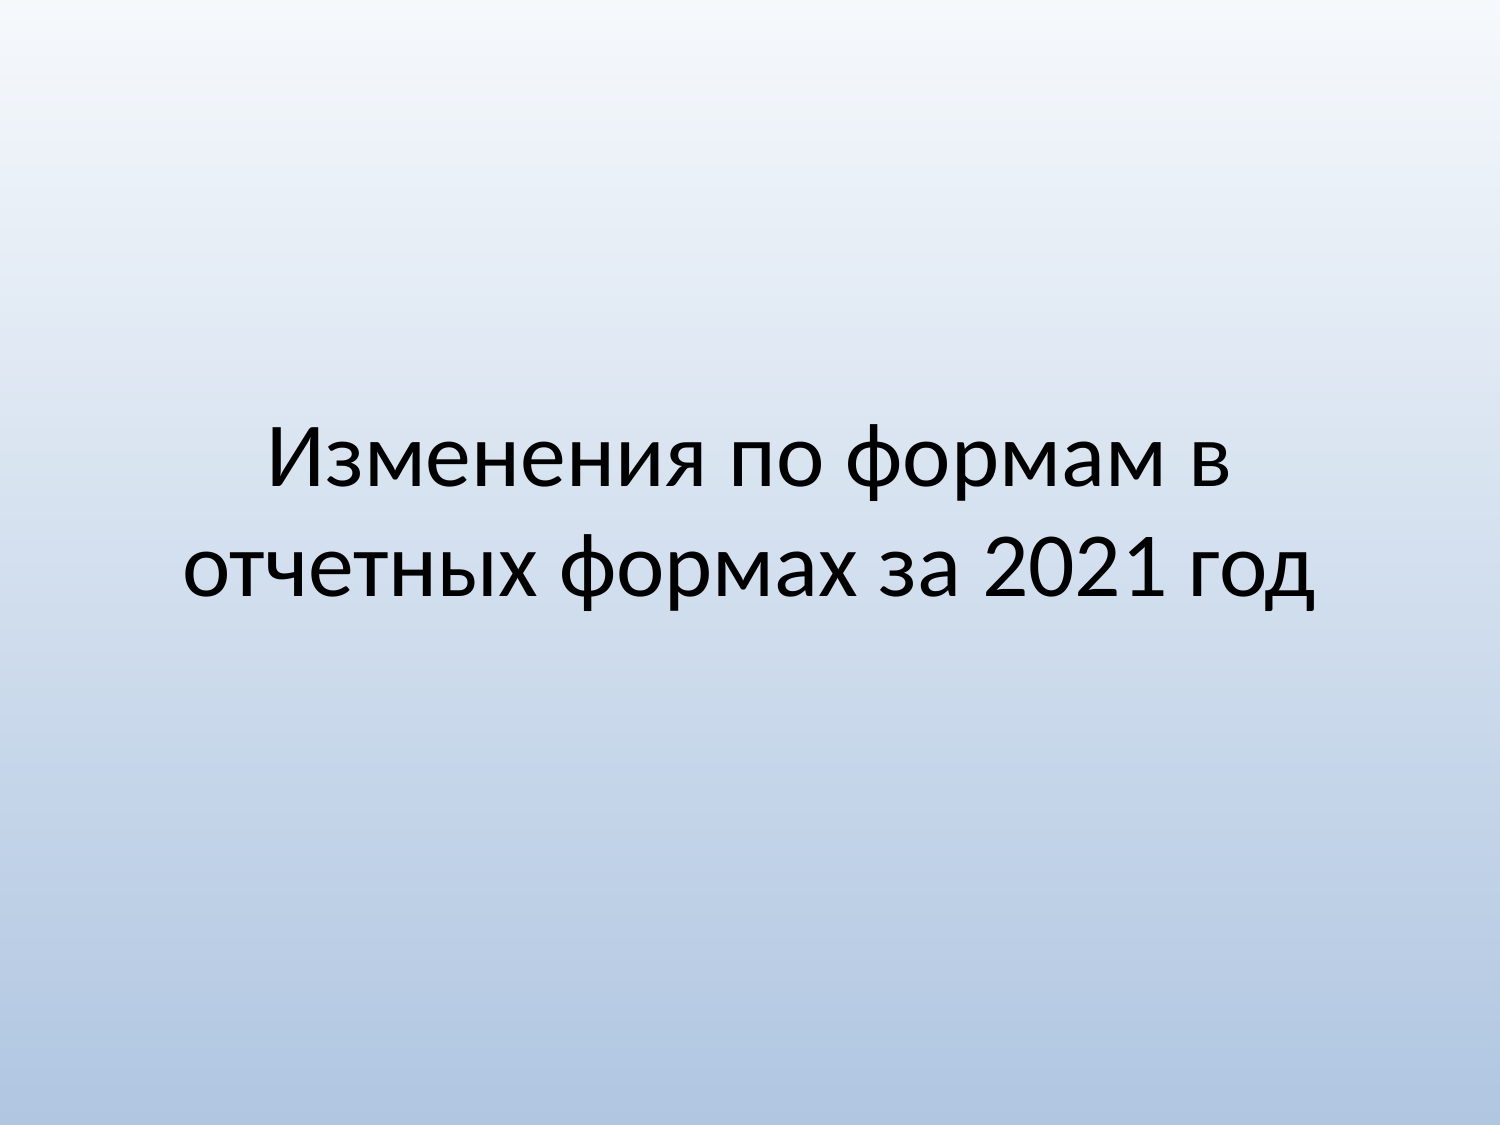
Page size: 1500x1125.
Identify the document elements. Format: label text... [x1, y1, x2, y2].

title Изменения по формам в отчетных формах за 2021 год [74, 44, 1426, 965]
